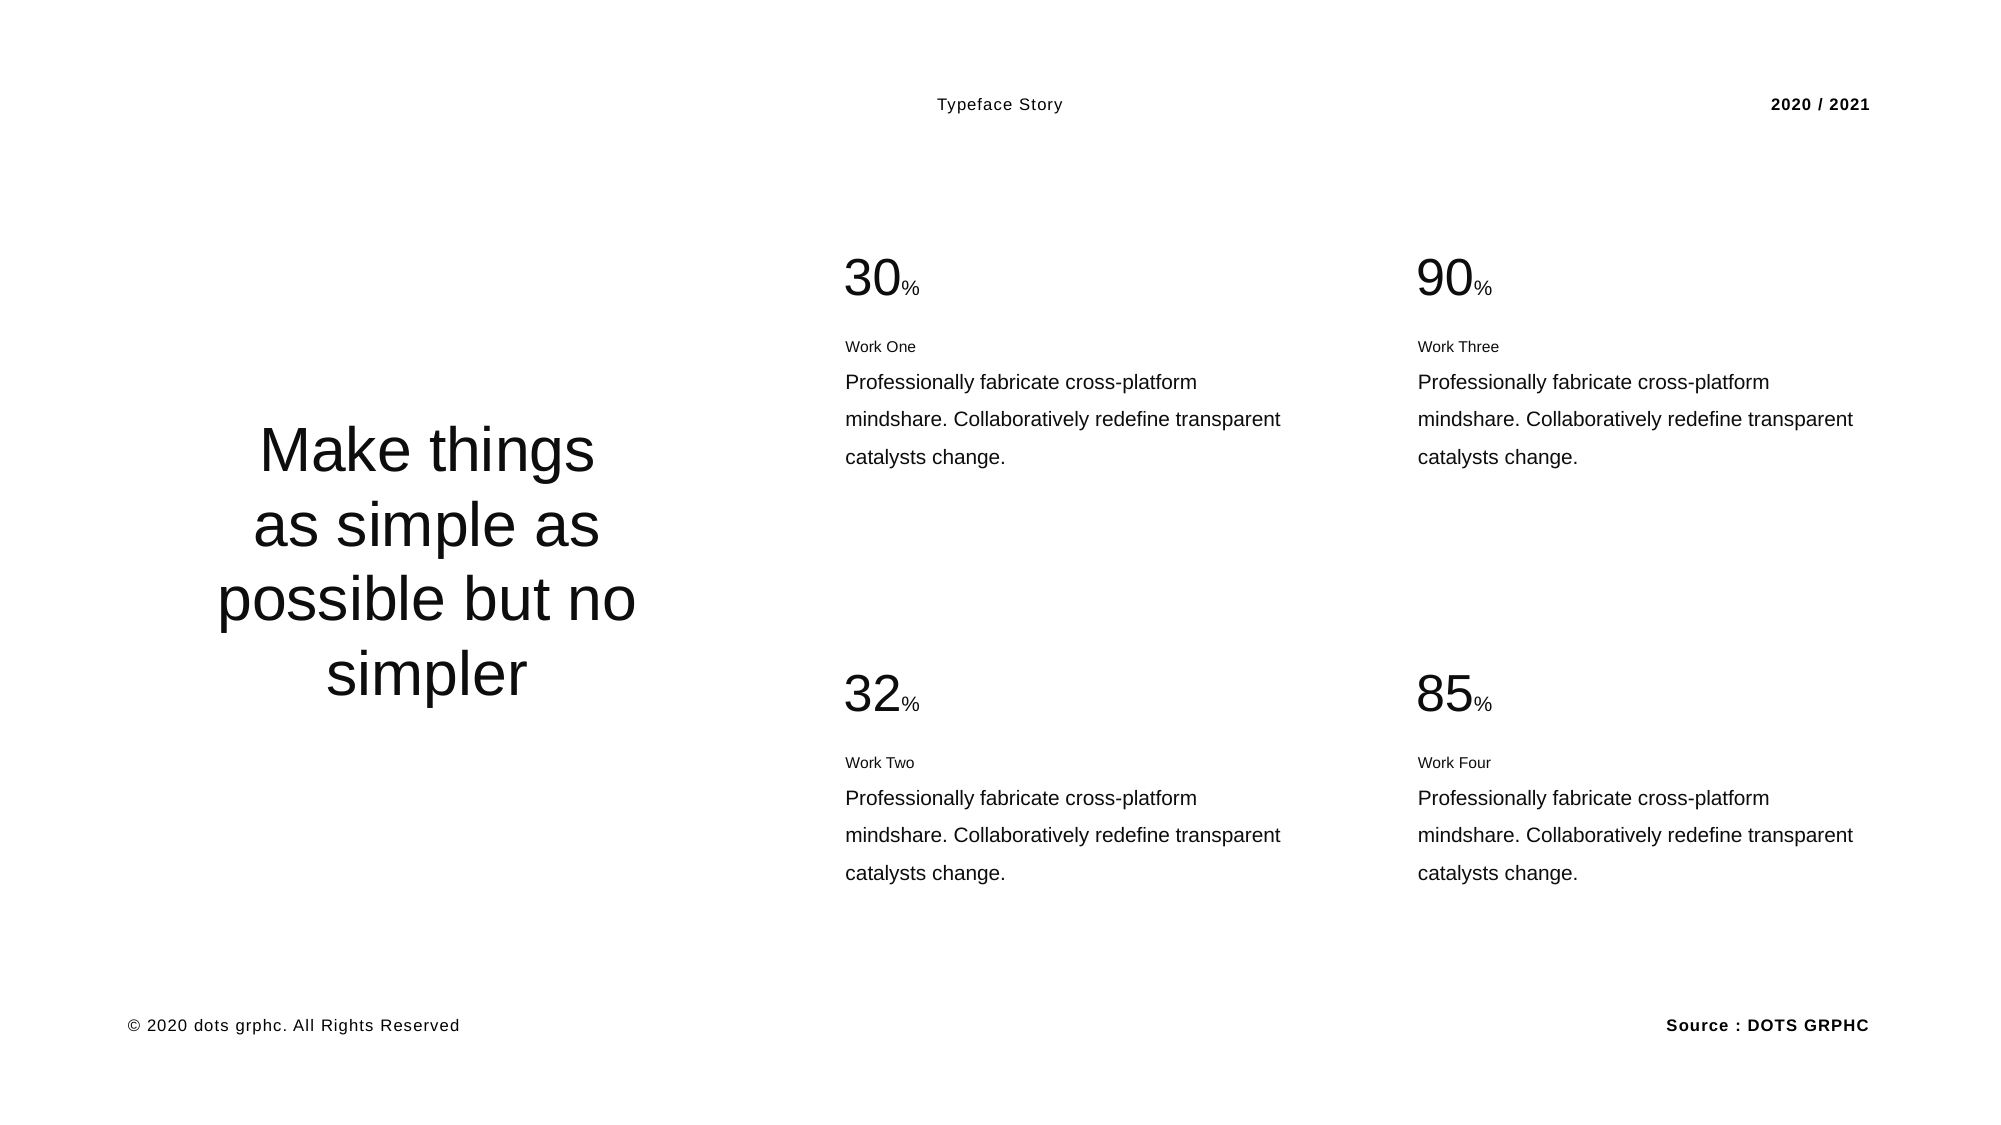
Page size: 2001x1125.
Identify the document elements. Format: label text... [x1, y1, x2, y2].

text_box Make things as simple as possible but no simpler [217, 408, 638, 709]
text_box 32% [843, 627, 921, 722]
text_box 30% [843, 211, 921, 306]
text_box Work Two Professionally fabricate cross-platform mindshare. Collaboratively redefine transparent catalysts change. [845, 743, 1281, 885]
text_box Work Four Professionally fabricate cross-platform mindshare. Collaboratively redefine transparent catalysts change. [1417, 743, 1854, 885]
text_box Typeface Story [881, 86, 1119, 122]
text_box 85% [1416, 627, 1493, 722]
text_box Work One Professionally fabricate cross-platform mindshare. Collaboratively redefine transparent catalysts change. [845, 327, 1281, 469]
text_box Work Three Professionally fabricate cross-platform mindshare. Collaboratively redefine transparent catalysts change. [1417, 327, 1854, 469]
text_box 2020 / 2021 [1688, 86, 1885, 122]
text_box 90% [1416, 211, 1493, 306]
text_box Source : DOTS GRPHC [1538, 1007, 1884, 1042]
text_box © 2020 dots grphc. All Rights Reserved [113, 1007, 490, 1043]
